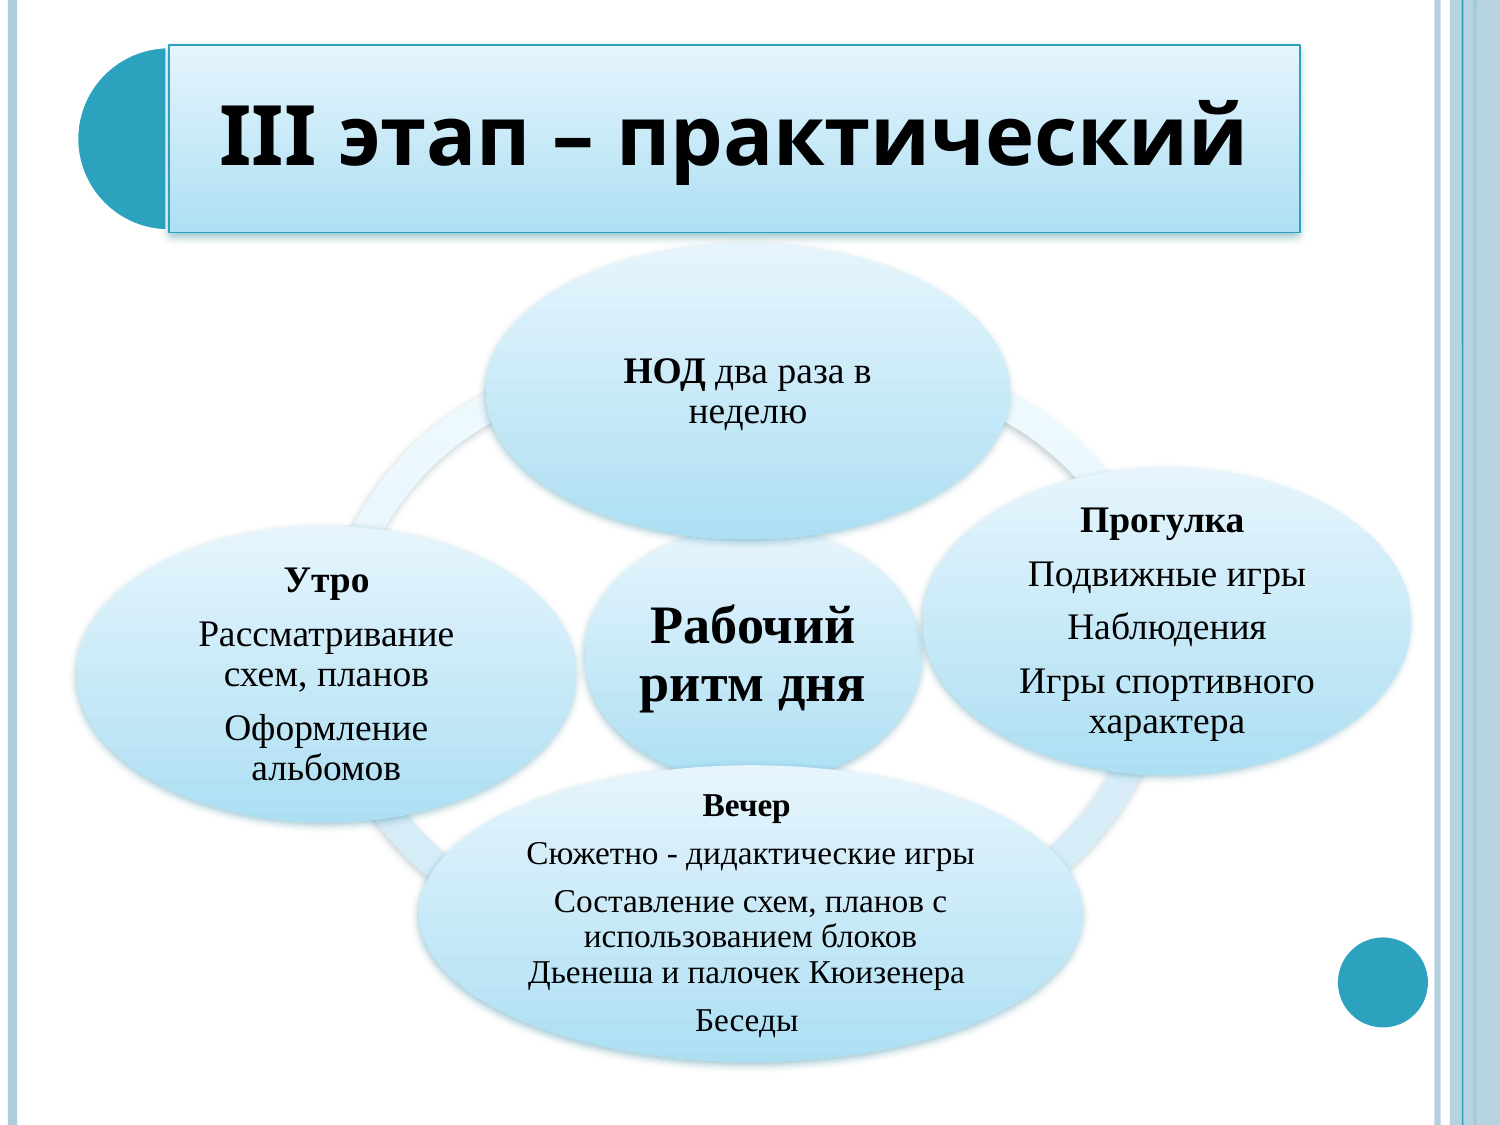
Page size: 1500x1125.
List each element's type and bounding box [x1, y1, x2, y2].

list [76, 266, 1412, 1067]
text_box [74, 44, 1301, 233]
